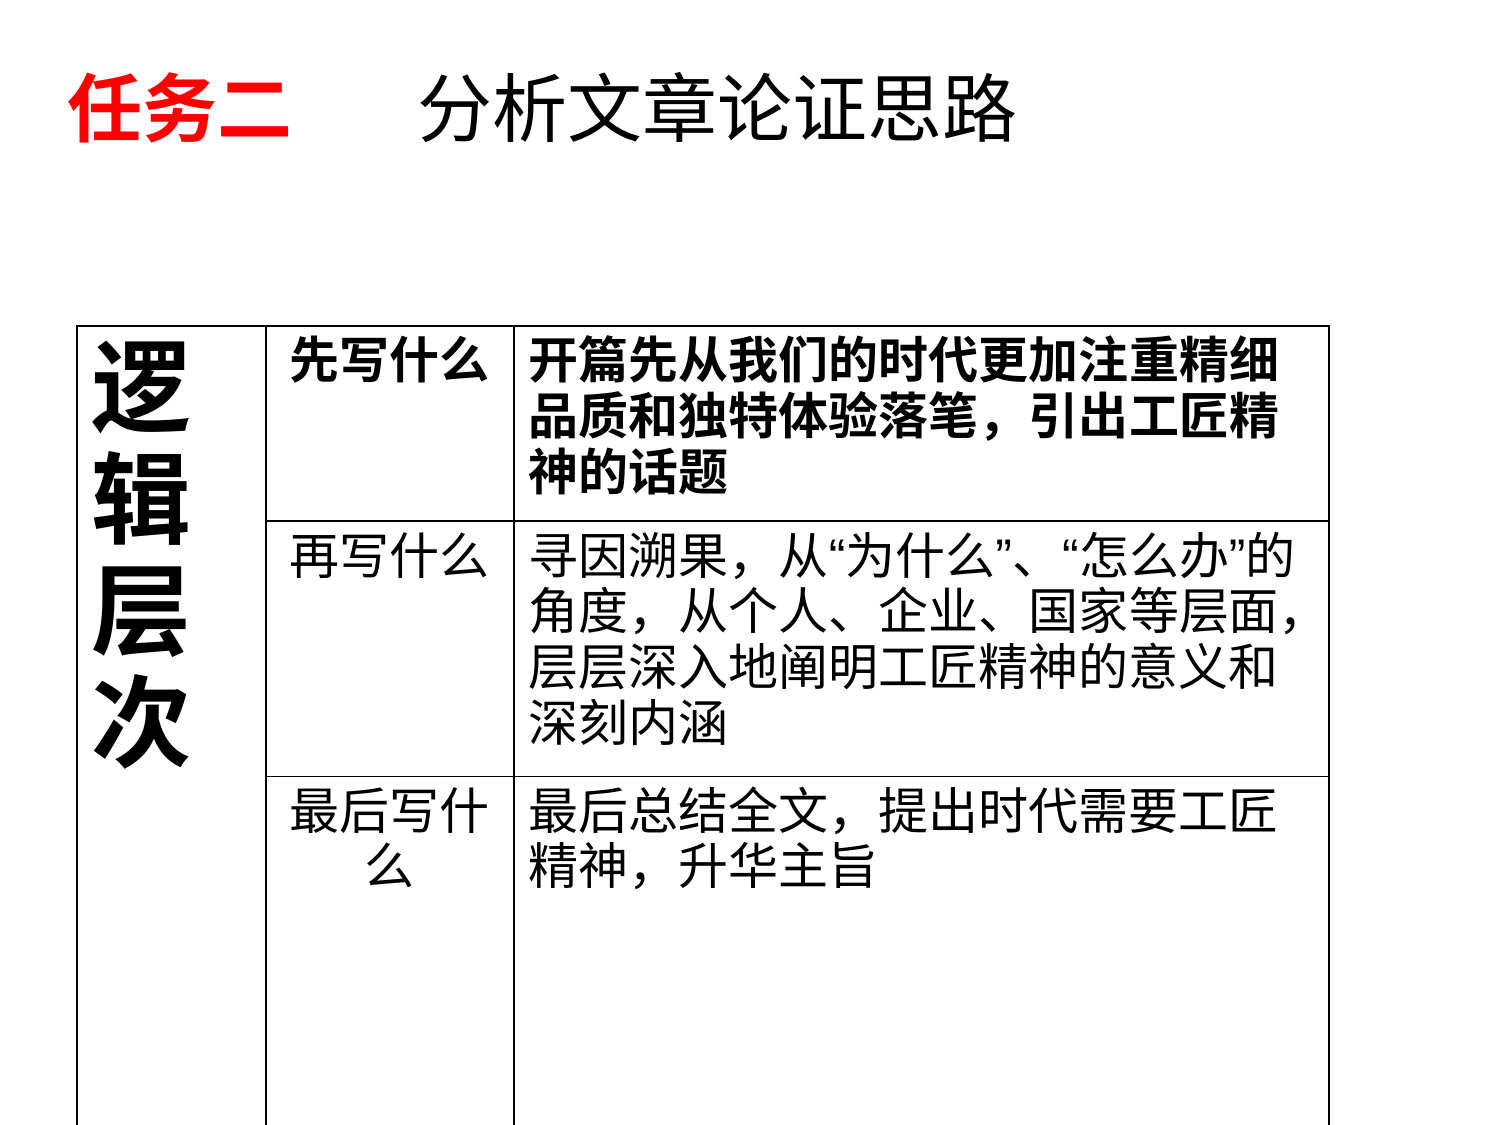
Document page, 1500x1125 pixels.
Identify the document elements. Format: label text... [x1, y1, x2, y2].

text_box 任务二 分析文章论证思路 [53, 54, 1400, 160]
table_cell 最后写什么 [267, 777, 513, 1125]
table_header 逻辑层次 [78, 327, 265, 1125]
table_cell 寻因溯果，从“为什么”、“怎么办”的角度，从个人、企业、国家等层面，层层深入地阐明工匠精神的意义和深刻内涵 [515, 522, 1328, 776]
table_cell 最后总结全文，提出时代需要工匠精神，升华主旨 [515, 777, 1328, 1125]
table_header 先写什么 [267, 327, 513, 520]
table_cell 再写什么 [267, 522, 513, 776]
table_header 开篇先从我们的时代更加注重精细品质和独特体验落笔，引出工匠精神的话题 [515, 327, 1328, 520]
